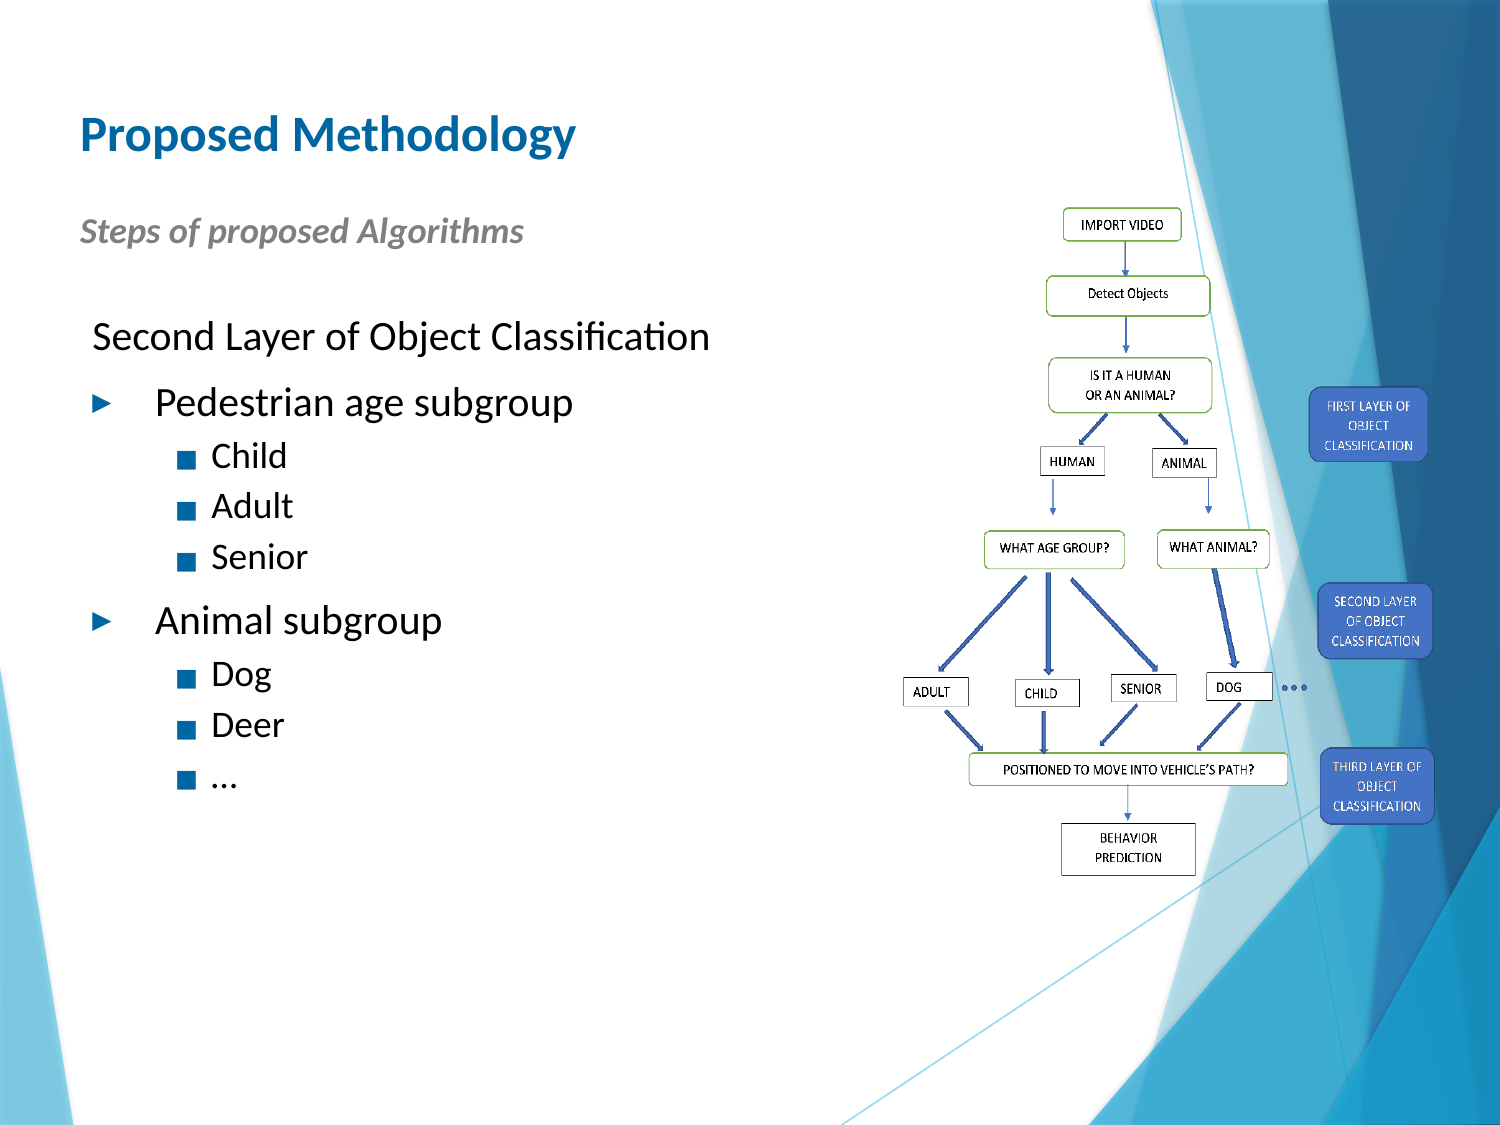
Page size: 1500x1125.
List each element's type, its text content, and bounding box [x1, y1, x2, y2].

title Proposed Methodology [65, 92, 1447, 179]
subtitle Steps of proposed Algorithms [1437, 196, 1447, 266]
list Second Layer of Object Classification Pedestrian age subgroup Child Adult Senior Animal subgroup Dog Deer … [65, 299, 932, 980]
subtitle Steps of proposed Algorithms [65, 196, 882, 266]
picture [882, 196, 1436, 877]
